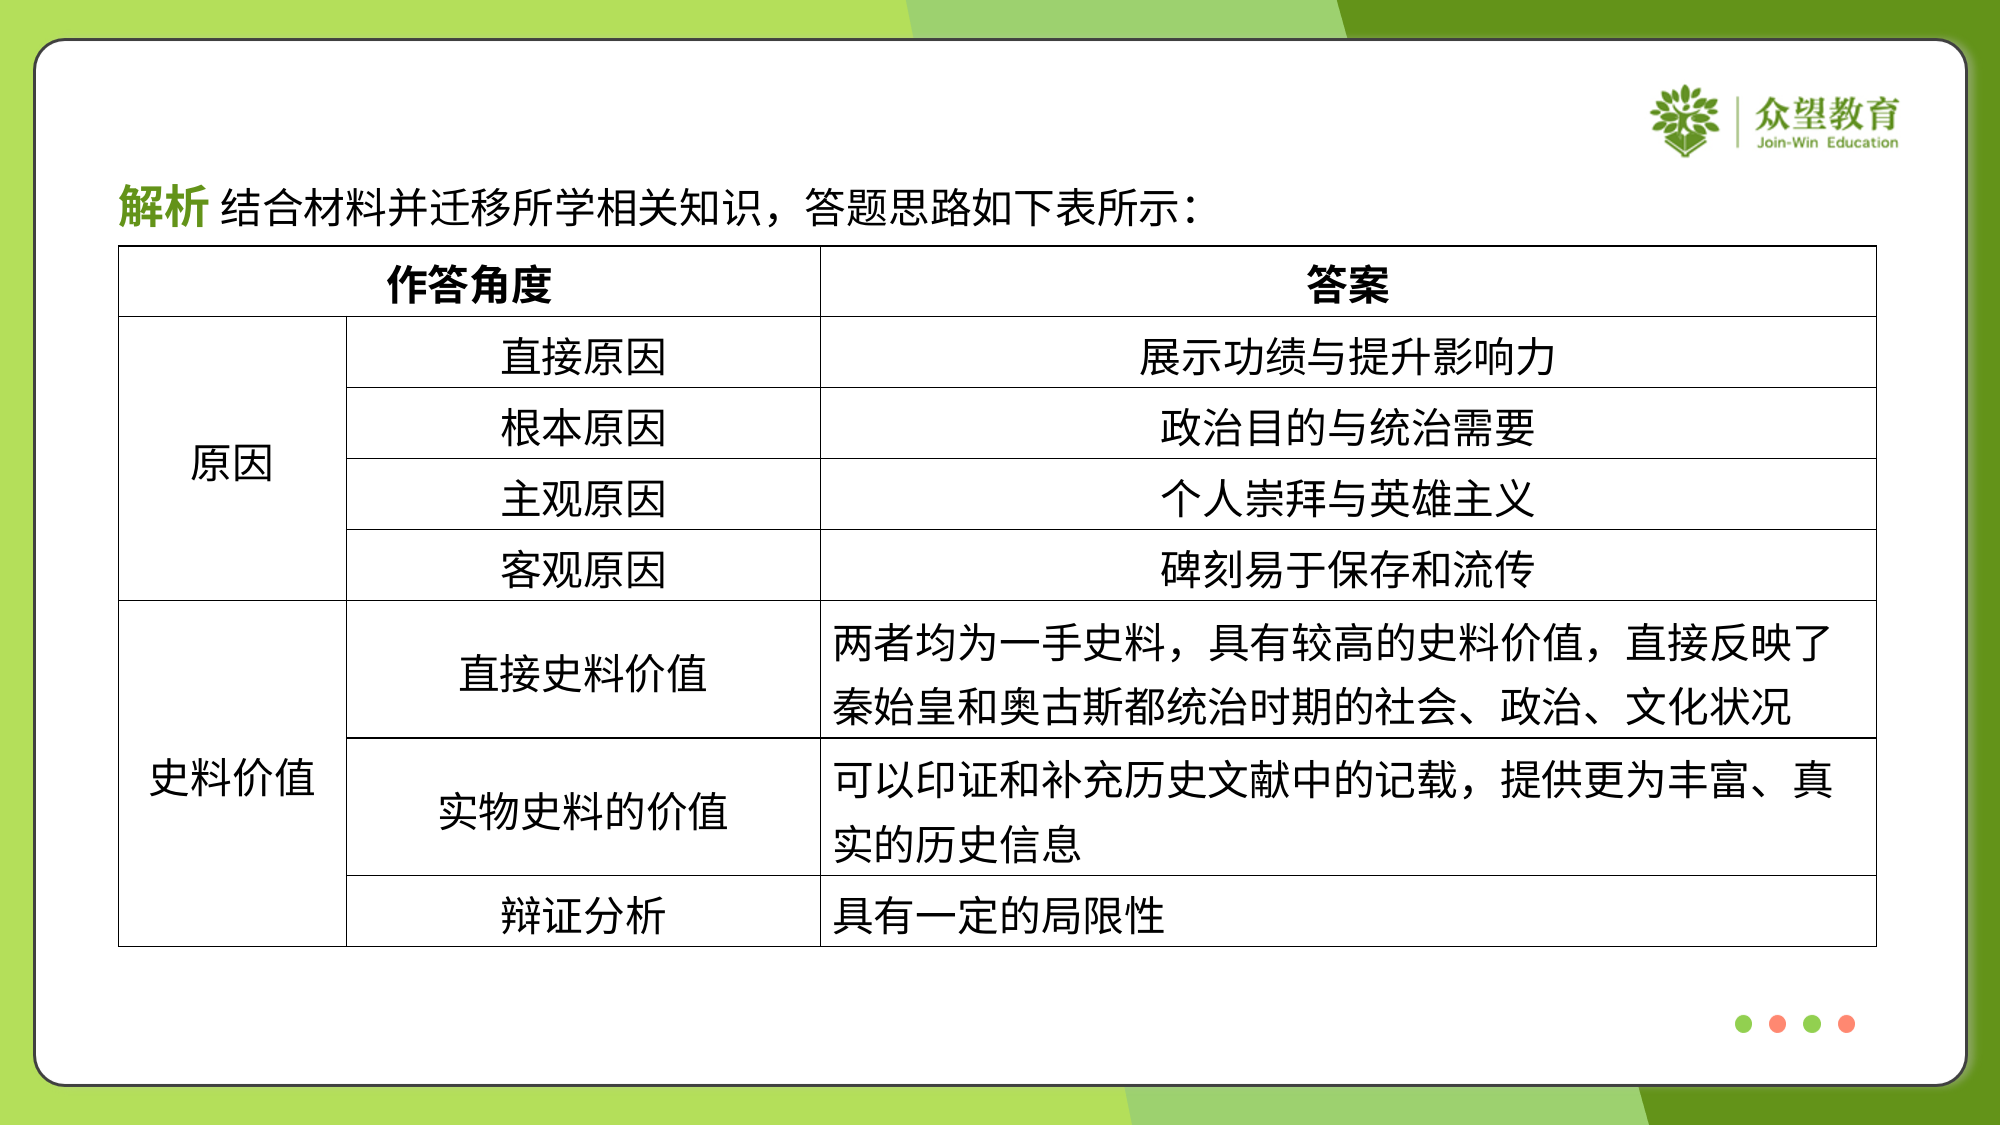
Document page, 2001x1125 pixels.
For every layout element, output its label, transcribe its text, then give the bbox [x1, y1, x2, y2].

table_cell 展示功绩与提升影响力 [821, 317, 1876, 387]
table_header 答案 [821, 247, 1876, 316]
table_cell 具有一定的局限性 [821, 876, 1876, 946]
table_header 作答角度 [119, 247, 820, 316]
table_cell 客观原因 [347, 530, 820, 600]
table_cell 直接史料价值 [347, 601, 820, 737]
table_cell 辩证分析 [347, 876, 820, 946]
table_cell 政治目的与统治需要 [821, 388, 1876, 458]
table_cell 两者均为一手史料，具有较高的史料价值，直接反映了 秦始皇和奥古斯都统治时期的社会、政治、文化状况 [821, 601, 1876, 737]
table_cell 可以印证和补充历史文献中的记载，提供更为丰富、真 实的历史信息 [821, 739, 1876, 875]
text_box 解析 结合材料并迁移所学相关知识，答题思路如下表所示： [118, 159, 1883, 225]
table_cell 实物史料的价值 [347, 739, 820, 875]
table_cell 根本原因 [347, 388, 820, 458]
table_cell 原因 [119, 317, 346, 600]
table_cell 直接原因 [347, 317, 820, 387]
text_box [118, 968, 1883, 1034]
table_cell 个人崇拜与英雄主义 [821, 459, 1876, 529]
table_cell 史料价值 [119, 601, 346, 946]
table_cell 碑刻易于保存和流传 [821, 530, 1876, 600]
table_cell 主观原因 [347, 459, 820, 529]
picture [0, 0, 2000, 1125]
